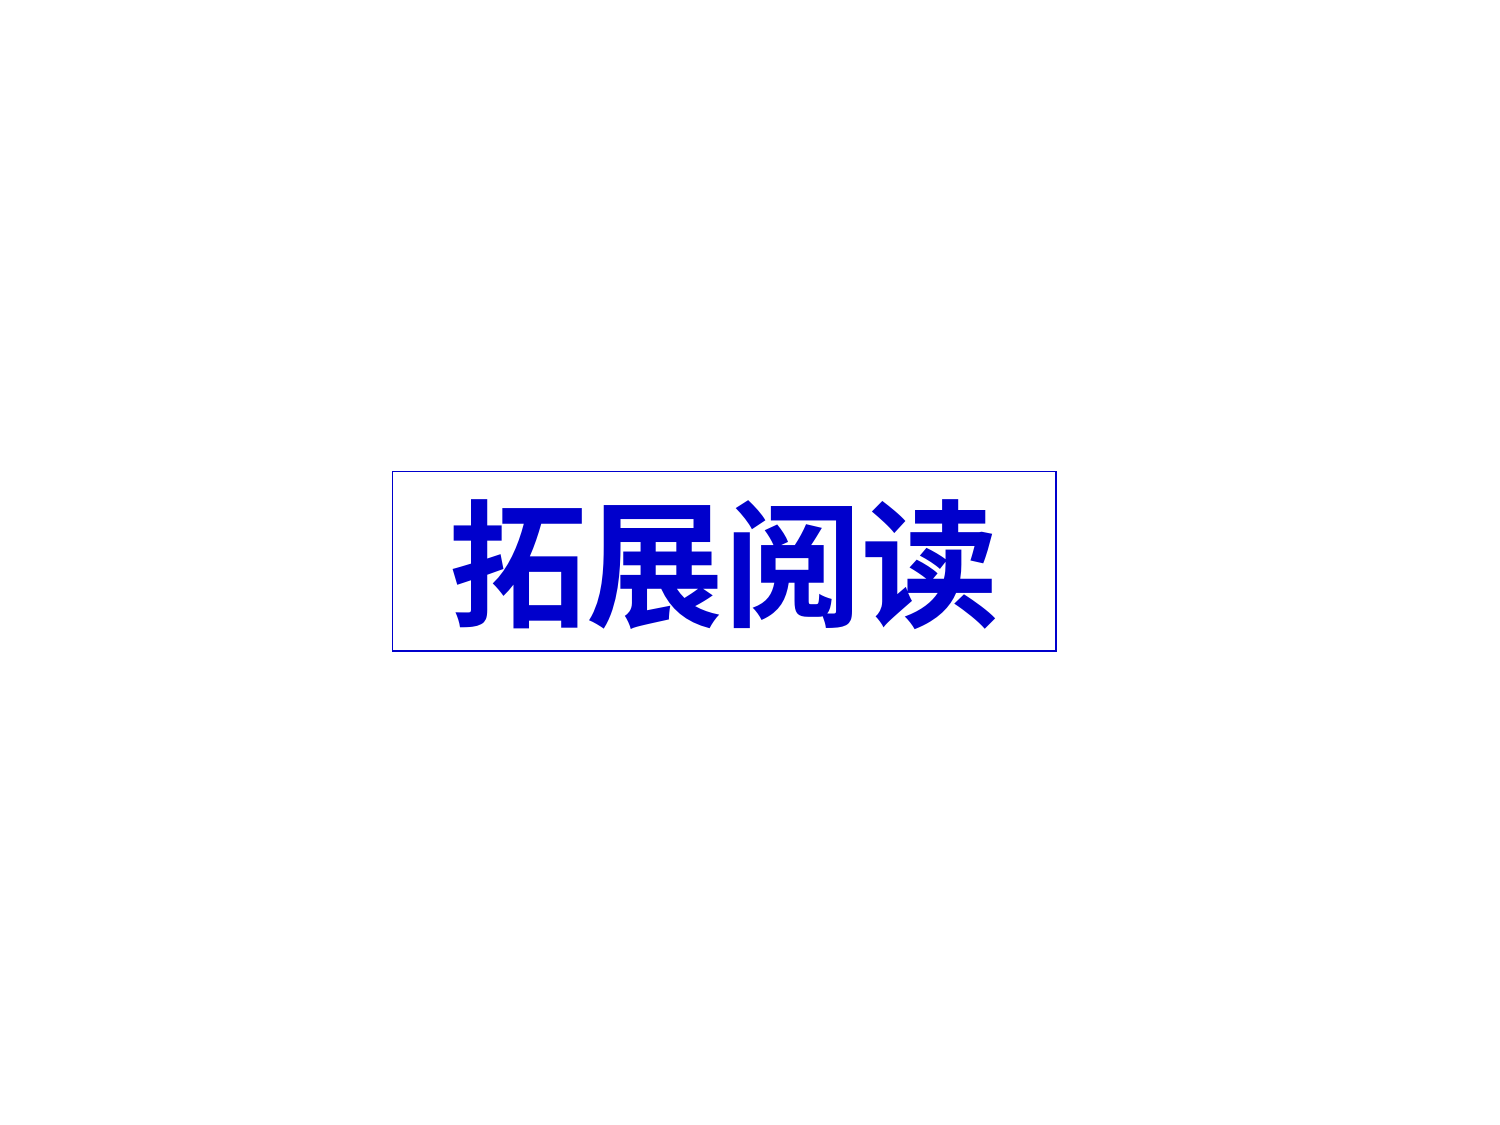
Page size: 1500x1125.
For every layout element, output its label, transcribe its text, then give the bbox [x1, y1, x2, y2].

text_box 拓展阅读 [392, 471, 1057, 652]
